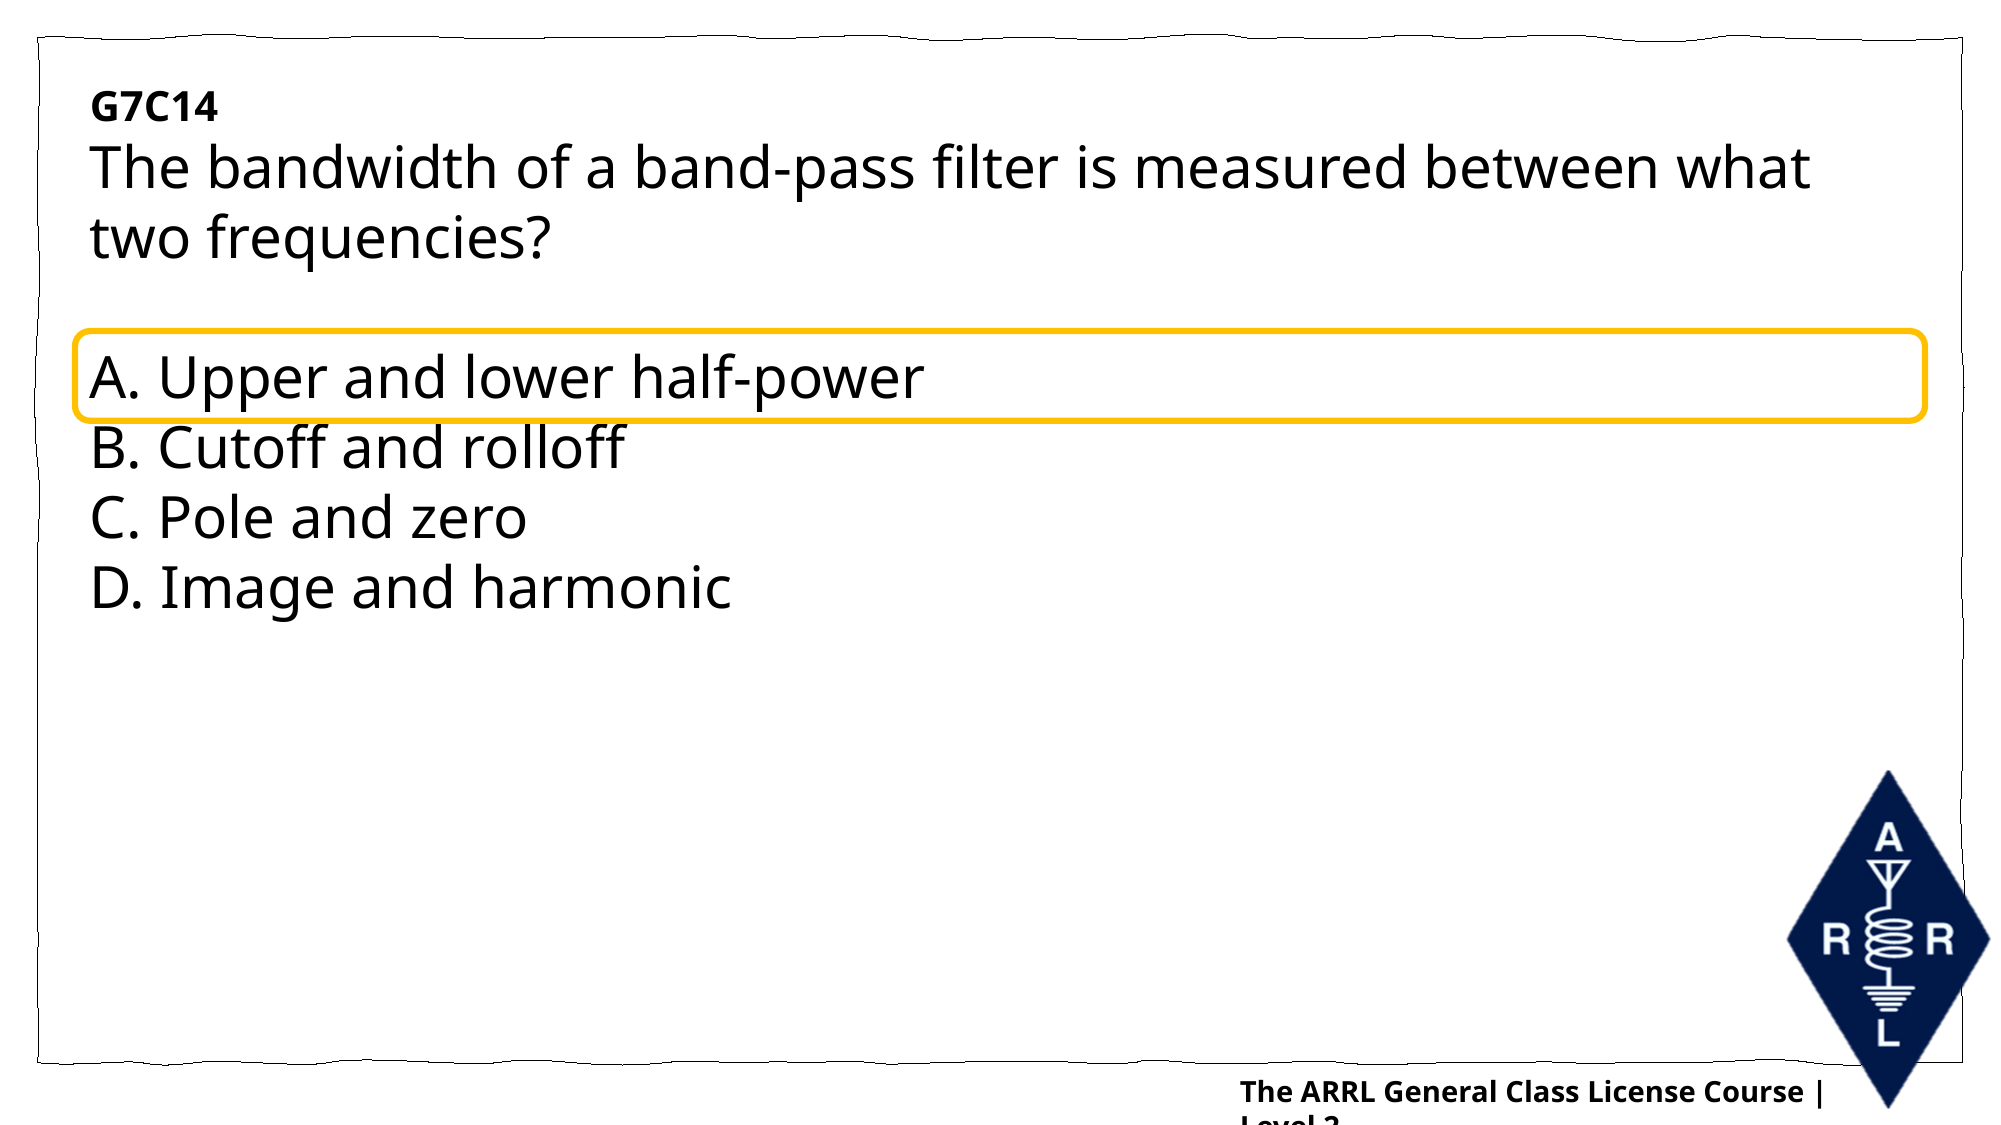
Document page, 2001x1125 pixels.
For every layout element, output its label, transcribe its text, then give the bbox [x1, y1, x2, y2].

text_box [73, 330, 1927, 422]
text_box G7C14 The bandwidth of a band-pass filter is measured between what two frequencies? A. Upper and lower half-power B. Cutoff and rolloff C. Pole and zero D. Image and harmonic [75, 72, 1850, 338]
picture [1773, 752, 1999, 1125]
text_box G7C14 The bandwidth of a band-pass filter is measured between what two frequencies? A. Upper and lower half-power B. Cutoff and rolloff C. Pole and zero D. Image and harmonic [75, 414, 1850, 628]
